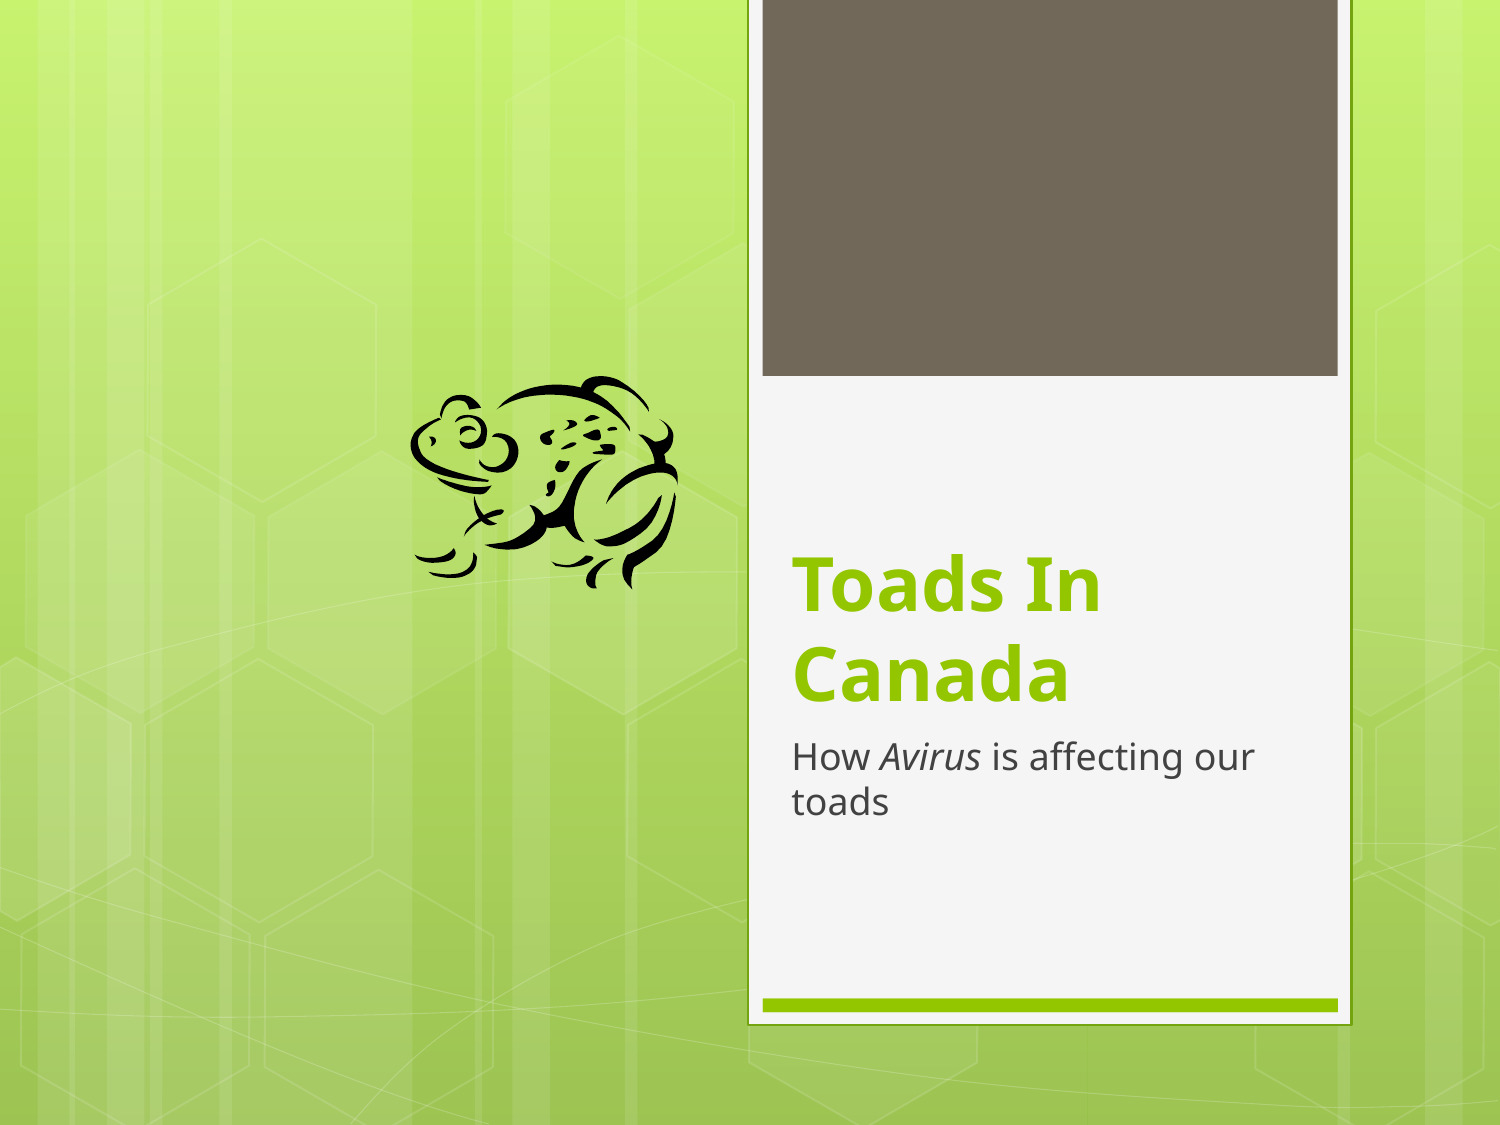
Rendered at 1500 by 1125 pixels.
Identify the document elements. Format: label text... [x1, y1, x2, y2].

subtitle How Avirus is affecting our toads [776, 725, 1320, 933]
picture [407, 373, 678, 590]
title Toads In Canada [776, 444, 1320, 724]
